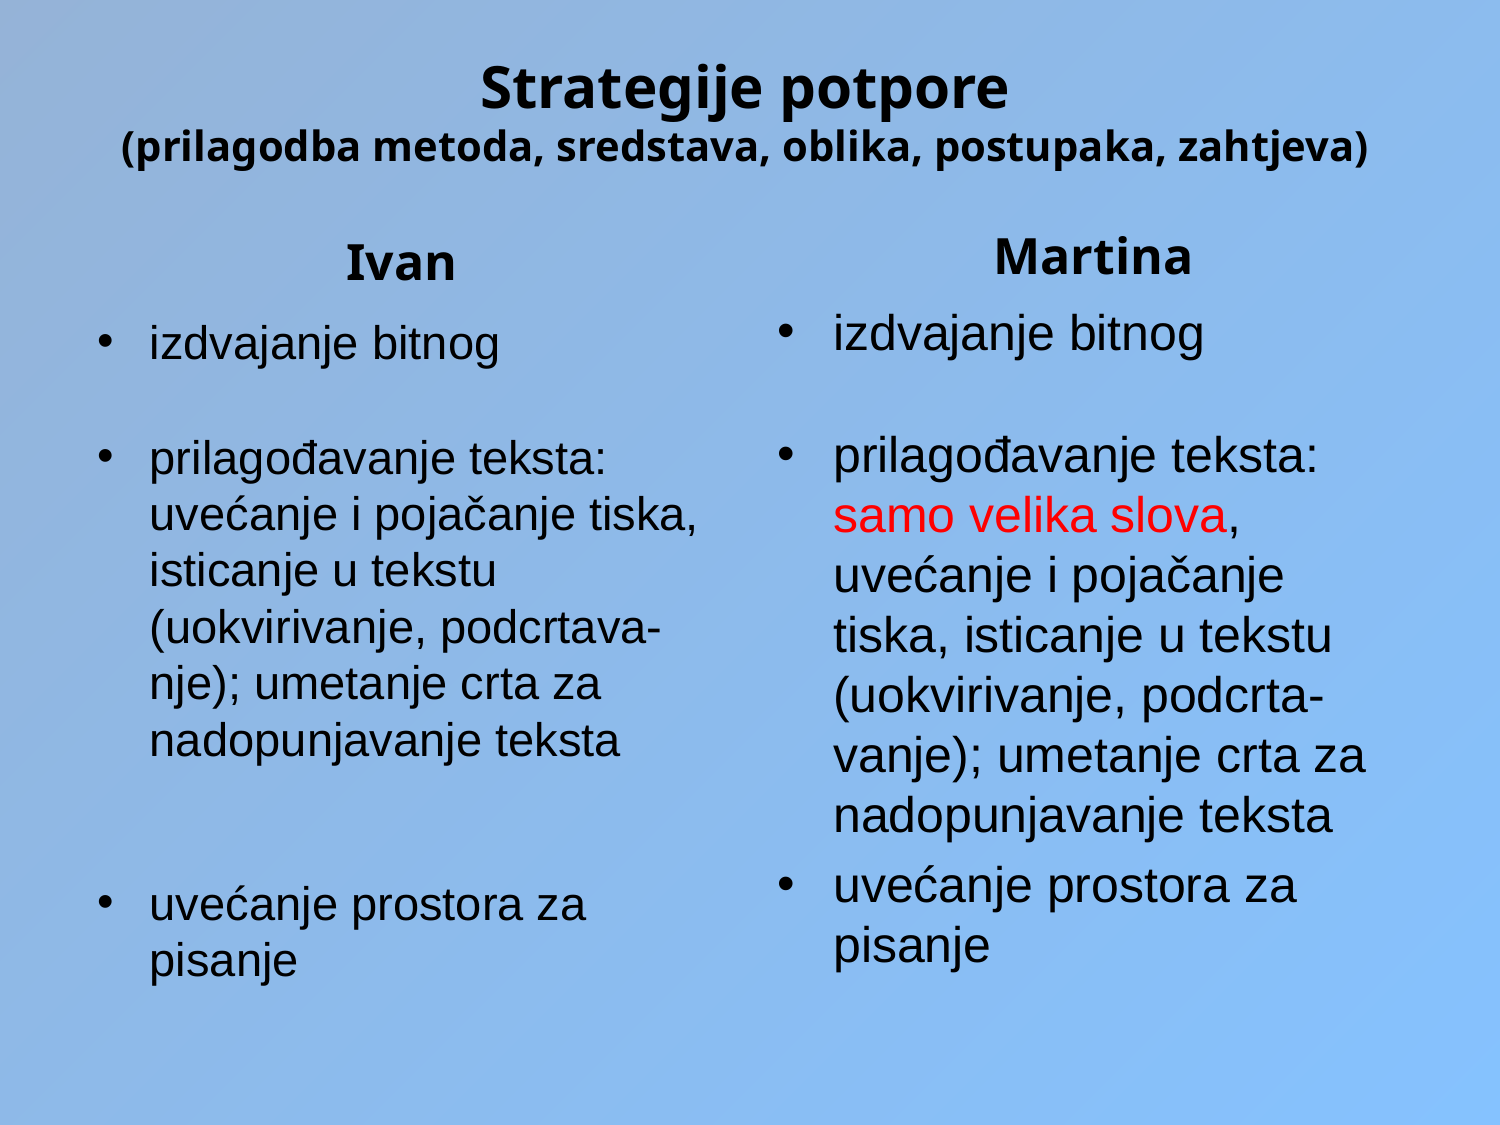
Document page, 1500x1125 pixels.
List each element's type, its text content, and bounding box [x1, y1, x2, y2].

list izdvajanje bitnog prilagođavanje teksta: samo velika slova, uvećanje i pojačanje tiska, isticanje u tekstu (uokvirivanje, podcrta-vanje); umetanje crta za nadopunjavanje teksta uvećanje prostora za pisanje [761, 292, 1425, 1005]
list Martina [761, 210, 1425, 292]
title Strategije potpore (prilagodba metoda, sredstava, oblika, postupaka, zahtjeva) [70, 35, 1421, 235]
list izdvajanje bitnog prilagođavanje teksta: uvećanje i pojačanje tiska, isticanje u tekstu (uokvirivanje, podcrtava-nje); umetanje crta za nadopunjavanje teksta uvećanje prostora za pisanje [82, 304, 745, 1000]
list Ivan [70, 222, 734, 299]
